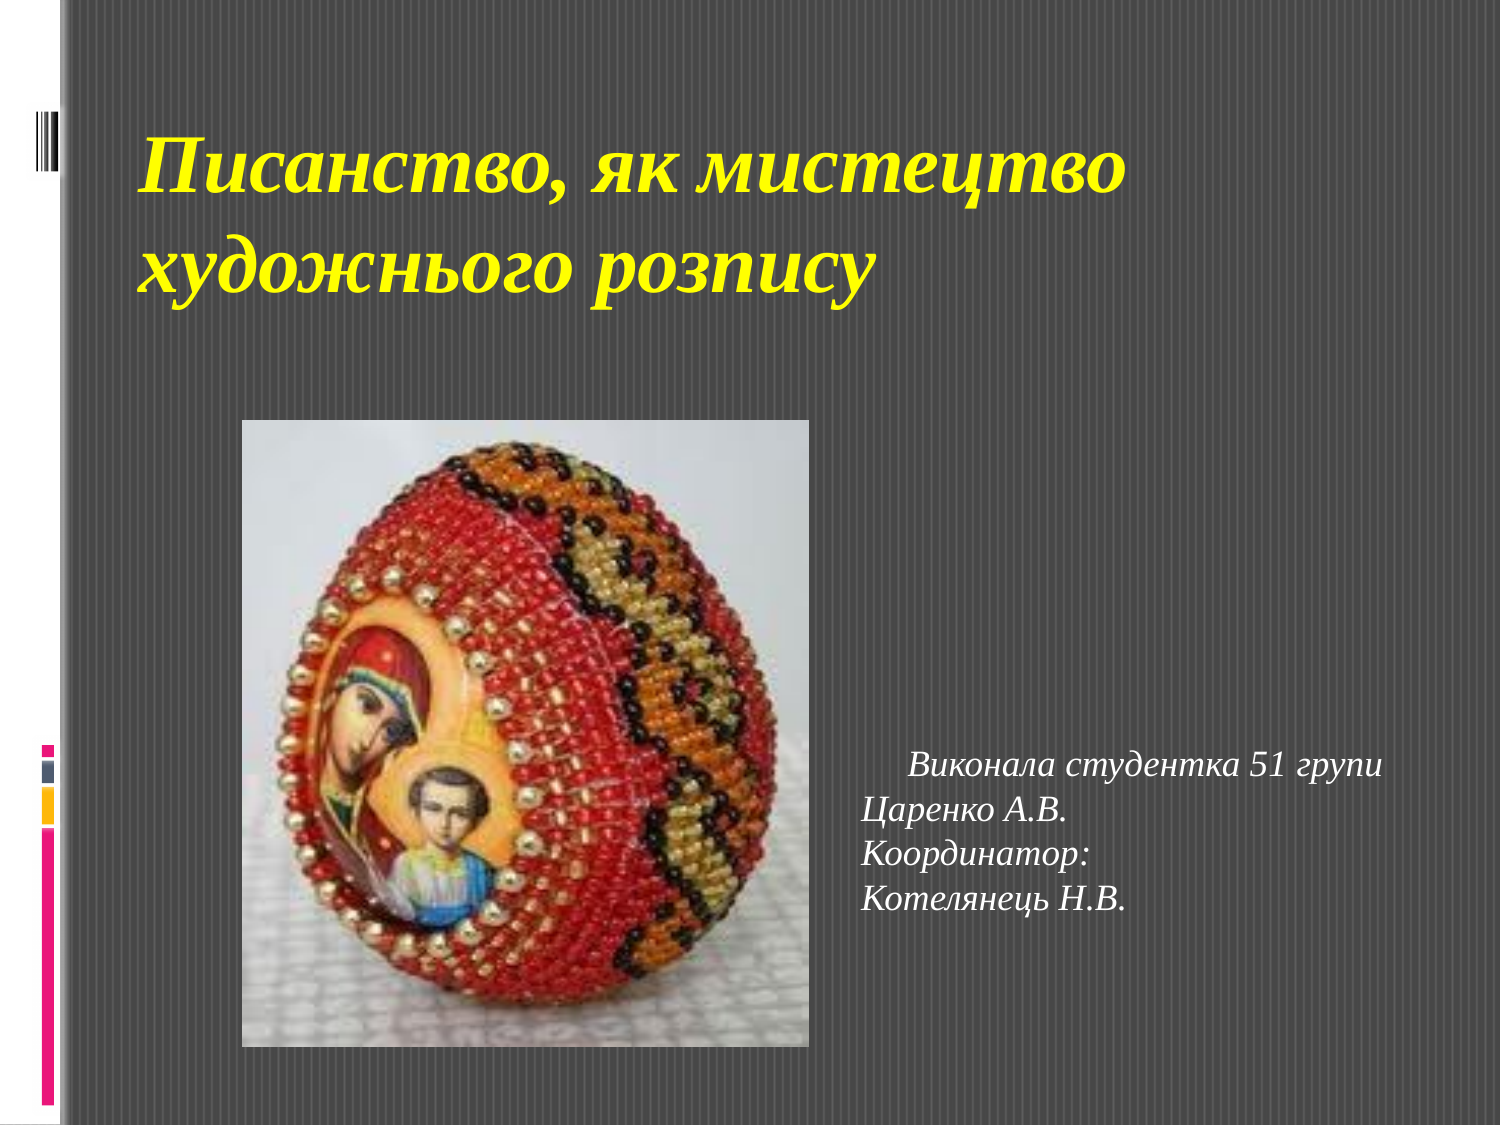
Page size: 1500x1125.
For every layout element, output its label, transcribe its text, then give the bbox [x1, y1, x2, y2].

picture [241, 420, 810, 1048]
title Писанство, як мистецтво художнього розпису [123, 101, 1399, 343]
subtitle Виконала студентка 51 групи Царенко А.В. Координатор: Котелянець Н.В. [844, 692, 1416, 925]
